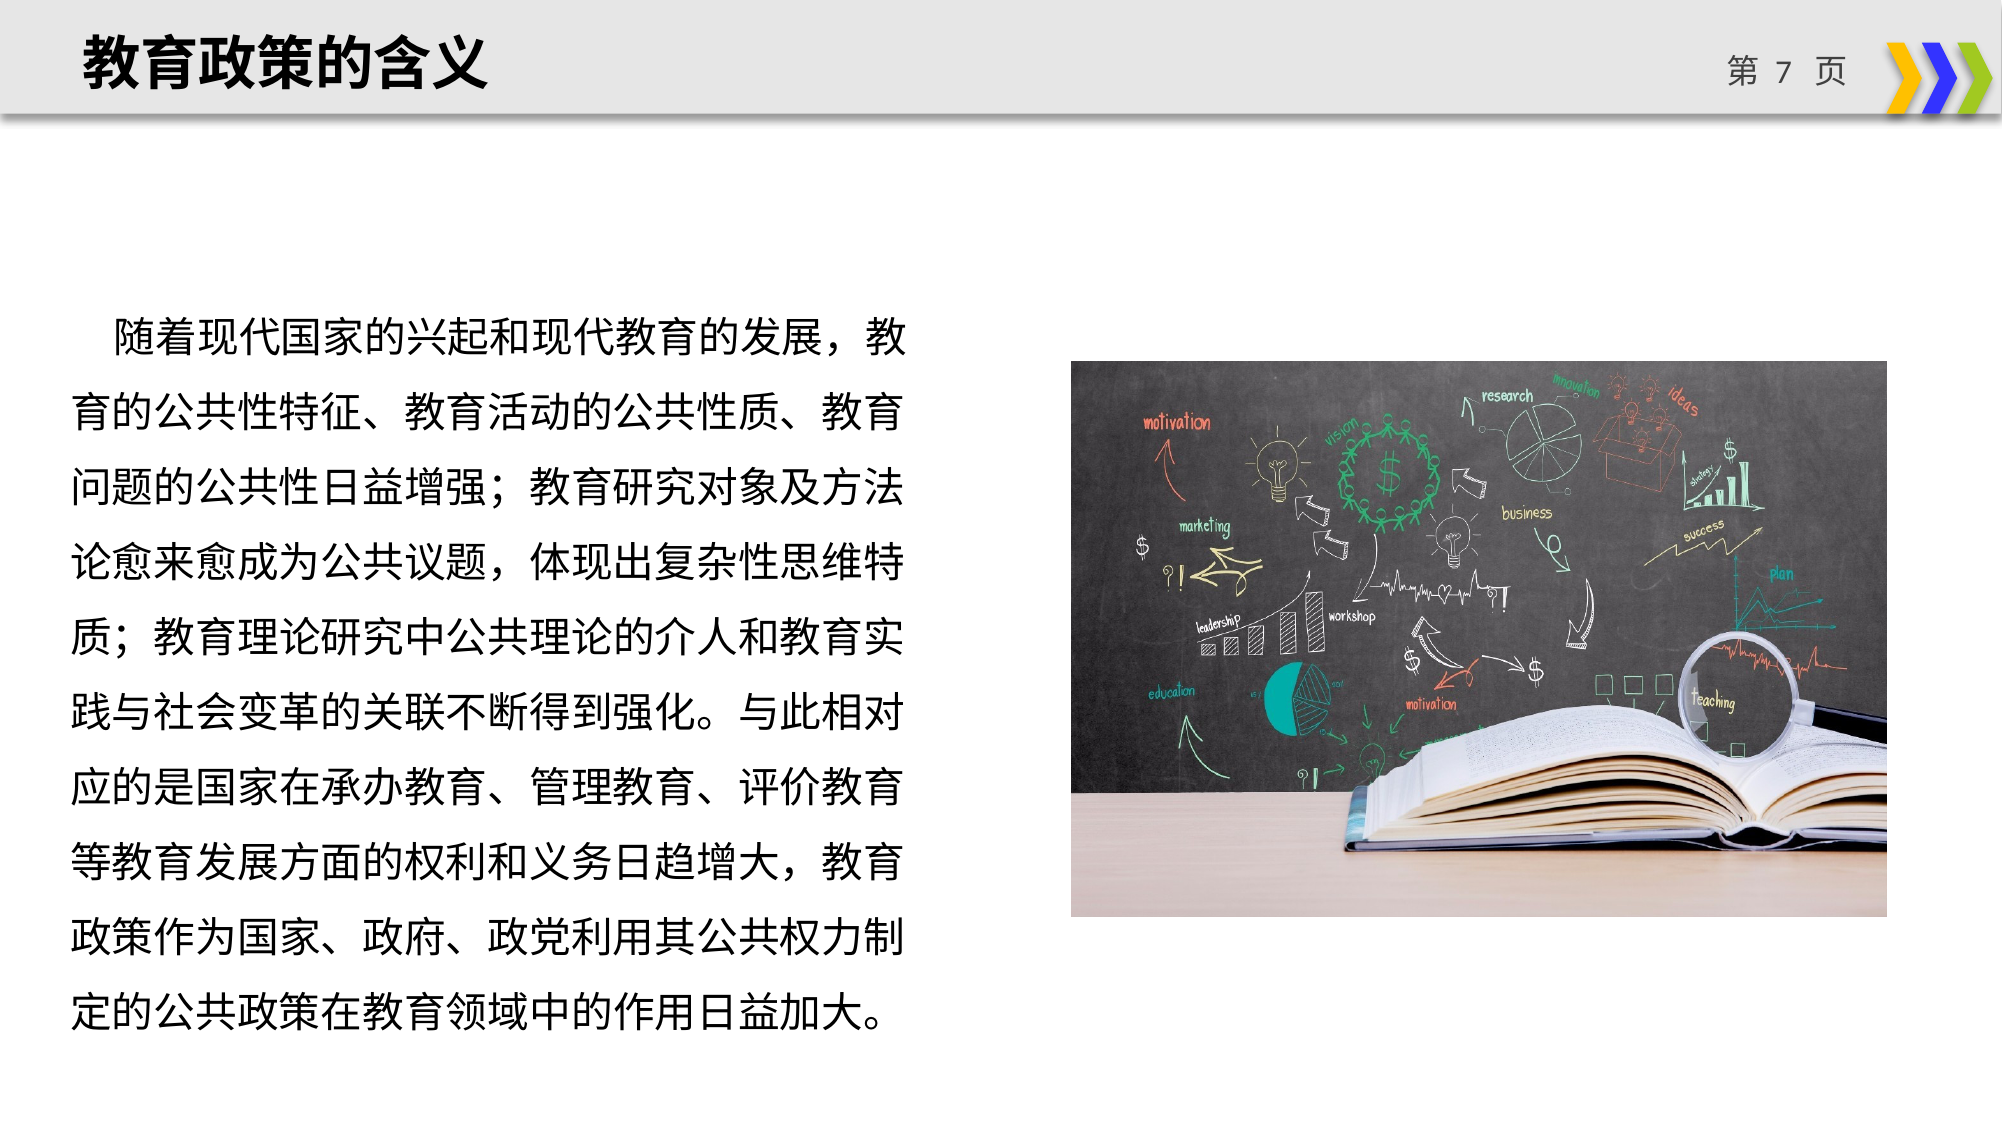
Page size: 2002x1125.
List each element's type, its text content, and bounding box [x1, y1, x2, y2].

text_box 随着现代国家的兴起和现代教育的发展，教育的公共性特征、教育活动的公共性质、教育问题的公共性日益增强；教育研究对象及方法论愈来愈成为公共议题，体现出复杂性思维特质；教育理论研究中公共理论的介人和教育实践与社会变革的关联不断得到强化。与此相对应的是国家在承办教育、管理教育、评价教育等教育发展方面的权利和义务日趋增大，教育政策作为国家、政府、政党利用其公共权力制定的公共政策在教育领域中的作用日益加大。 [55, 278, 930, 1044]
text_box 教育政策的含义 [67, 19, 1008, 104]
picture [1071, 361, 1887, 918]
